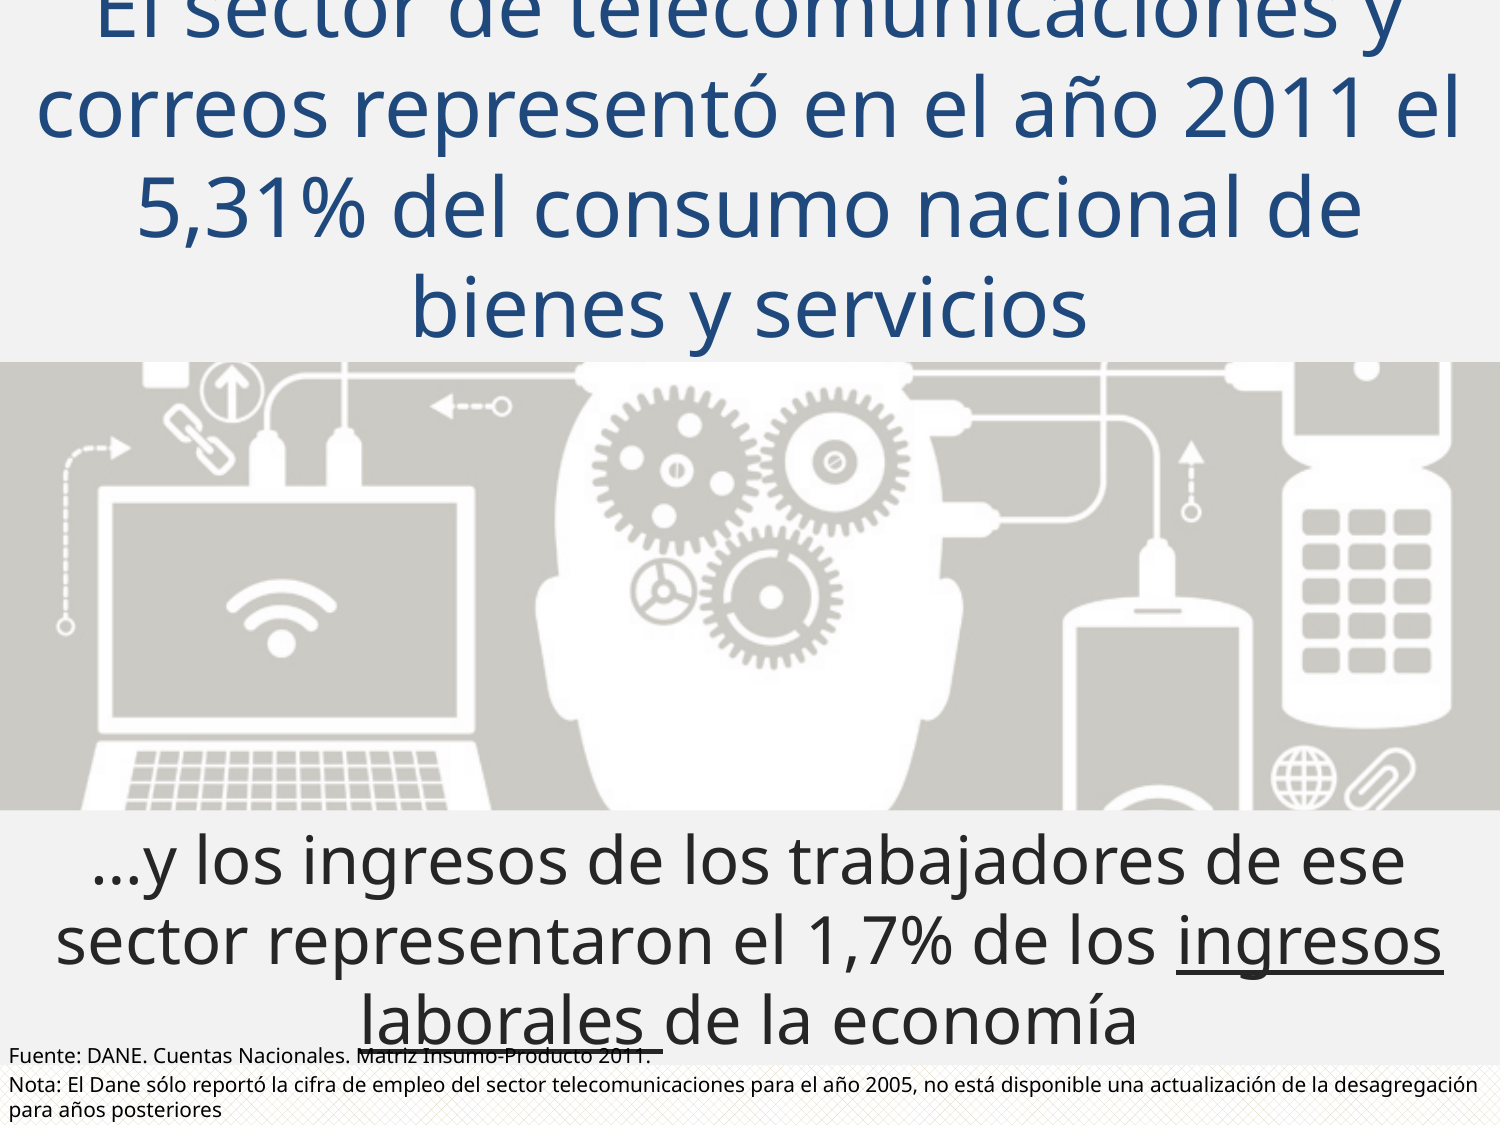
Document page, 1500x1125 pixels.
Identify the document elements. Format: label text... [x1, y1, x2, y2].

text_box El sector de telecomunicaciones y correos representó en el año 2011 el 5,31% del consumo nacional de bienes y servicios [0, 0, 1500, 113]
picture [0, 113, 1500, 847]
text_box Fuente: DANE. Cuentas Nacionales. Matriz Insumo-Producto 2011. [0, 1035, 833, 1075]
text_box Nota: El Dane sólo reportó la cifra de empleo del sector telecomunicaciones para el año 2005, no está disponible una actualización de la desagregación para años posteriores [0, 1066, 1500, 1125]
text_box …y los ingresos de los trabajadores de ese sector representaron el 1,7% de los ingresos laborales de la economía [0, 854, 1500, 1066]
